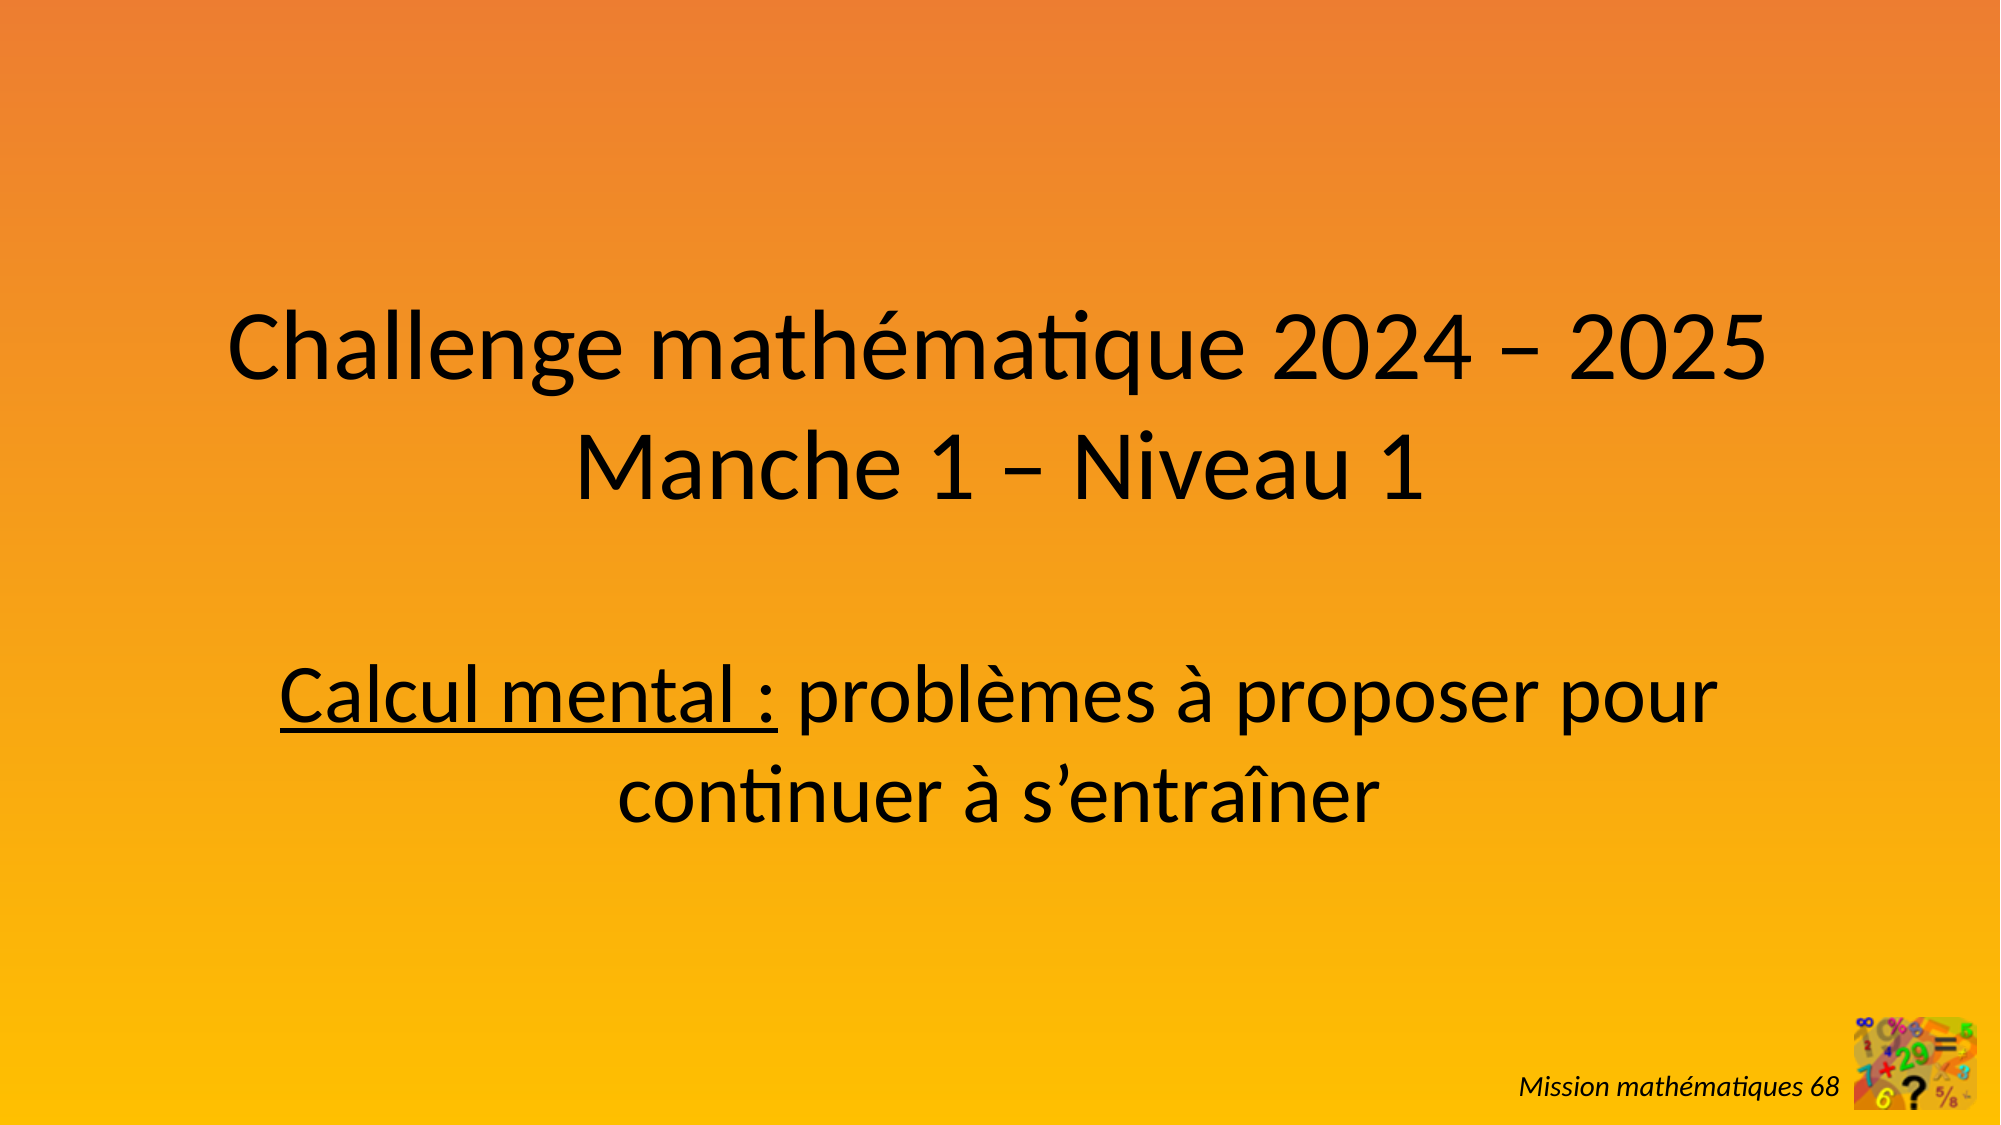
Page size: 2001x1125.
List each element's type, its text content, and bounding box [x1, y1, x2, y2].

text_box Challenge mathématique 2024 – 2025 Manche 1 – Niveau 1 Calcul mental : problèmes à proposer pour continuer à s’entraîner [174, 272, 1826, 847]
picture [1854, 1017, 1977, 1110]
text_box Mission mathématiques 68 [1501, 1059, 1854, 1110]
